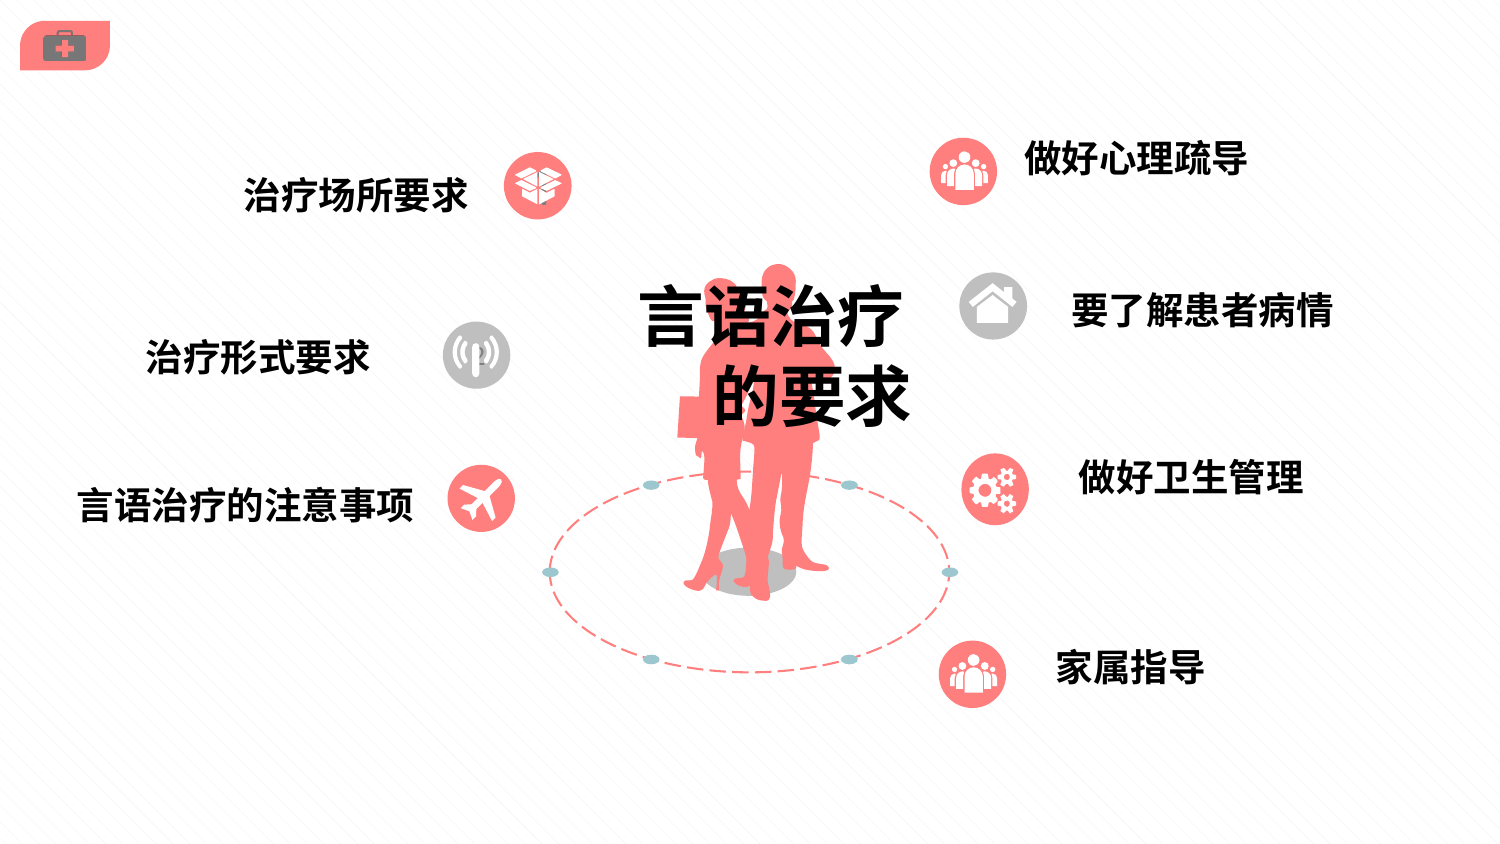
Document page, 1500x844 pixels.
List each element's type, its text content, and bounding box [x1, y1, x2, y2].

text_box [1078, 453, 1362, 513]
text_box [677, 263, 836, 601]
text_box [961, 453, 1029, 526]
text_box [938, 640, 1007, 708]
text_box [929, 137, 998, 206]
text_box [20, 12, 1389, 73]
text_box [447, 464, 515, 532]
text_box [1055, 643, 1339, 703]
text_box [101, 333, 380, 393]
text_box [0, 482, 423, 546]
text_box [1024, 134, 1307, 194]
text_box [542, 471, 959, 673]
text_box 言语治疗的要求 [547, 267, 677, 443]
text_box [503, 151, 572, 220]
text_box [1071, 286, 1408, 343]
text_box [442, 321, 511, 389]
text_box 言语治疗的要求 [836, 267, 937, 443]
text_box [183, 136, 469, 218]
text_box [959, 272, 1028, 340]
